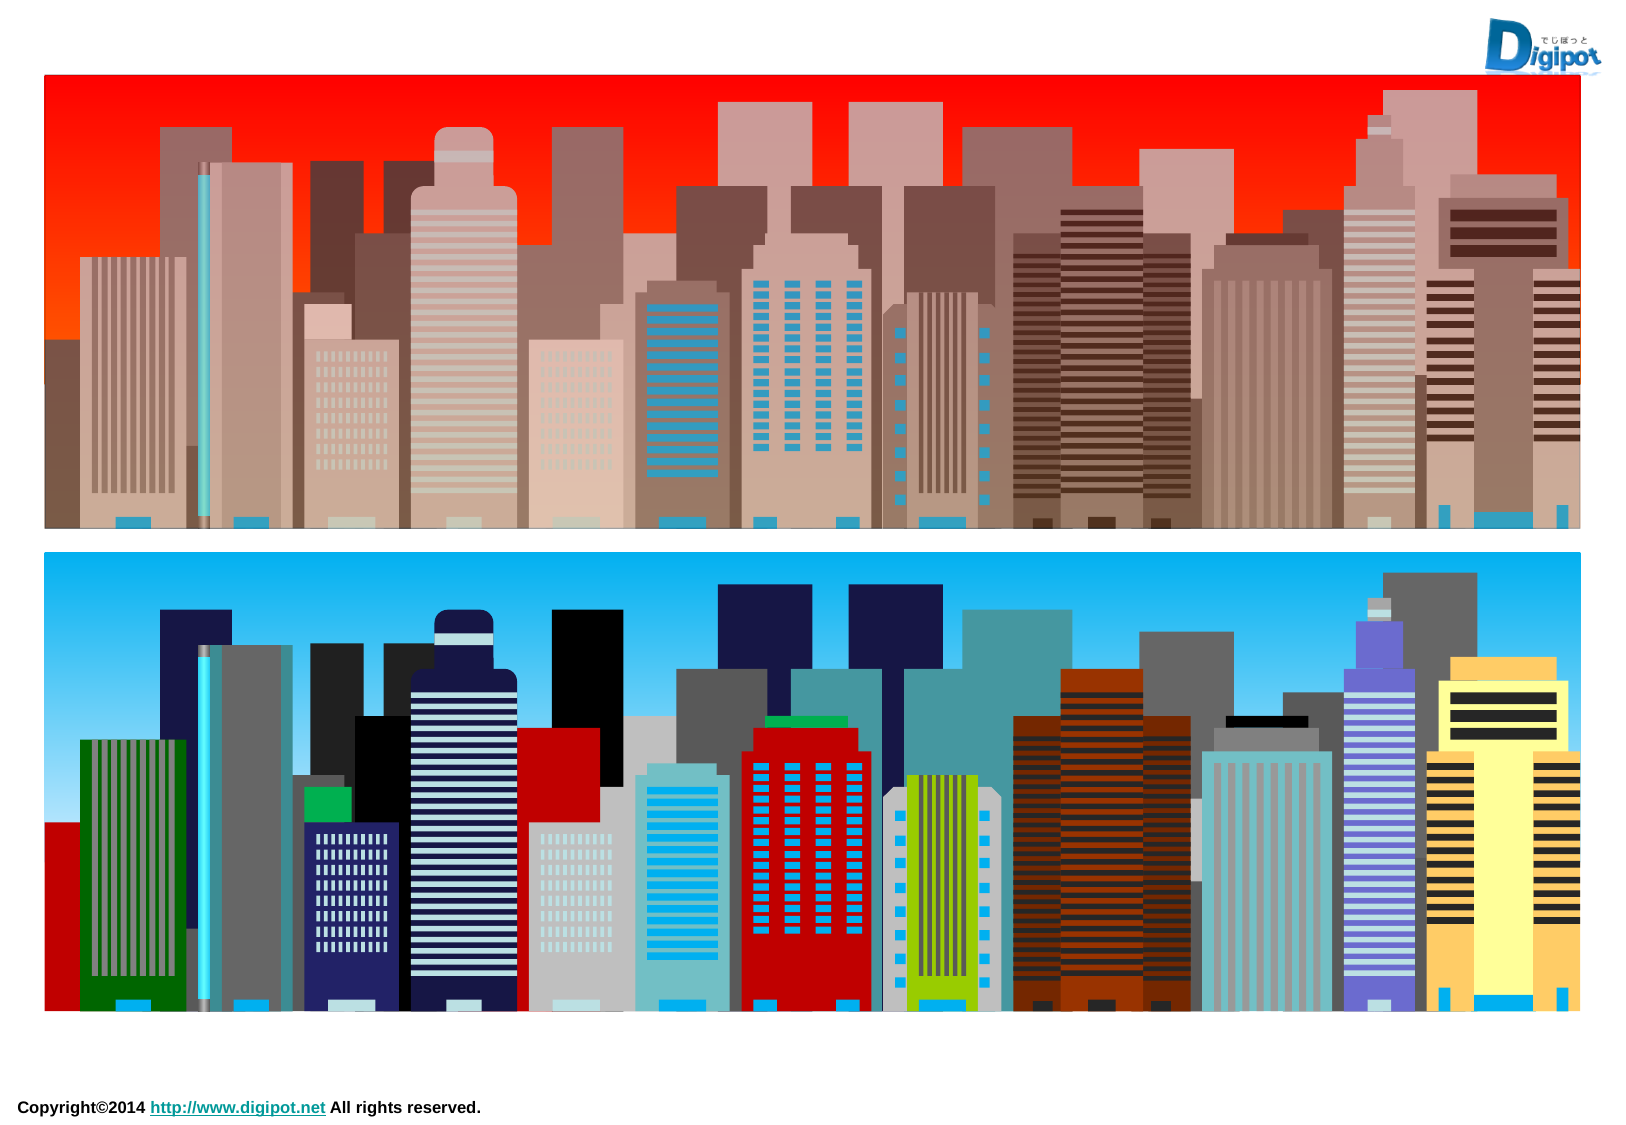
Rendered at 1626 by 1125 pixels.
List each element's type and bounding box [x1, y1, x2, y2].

text_box [44, 74, 1581, 89]
picture [1485, 18, 1602, 82]
text_box [44, 552, 1581, 820]
text_box [1381, 571, 1480, 596]
text_box [846, 582, 945, 596]
text_box [43, 820, 74, 1013]
text_box [44, 89, 1581, 529]
text_box [716, 582, 814, 596]
text_box [79, 597, 1581, 1012]
